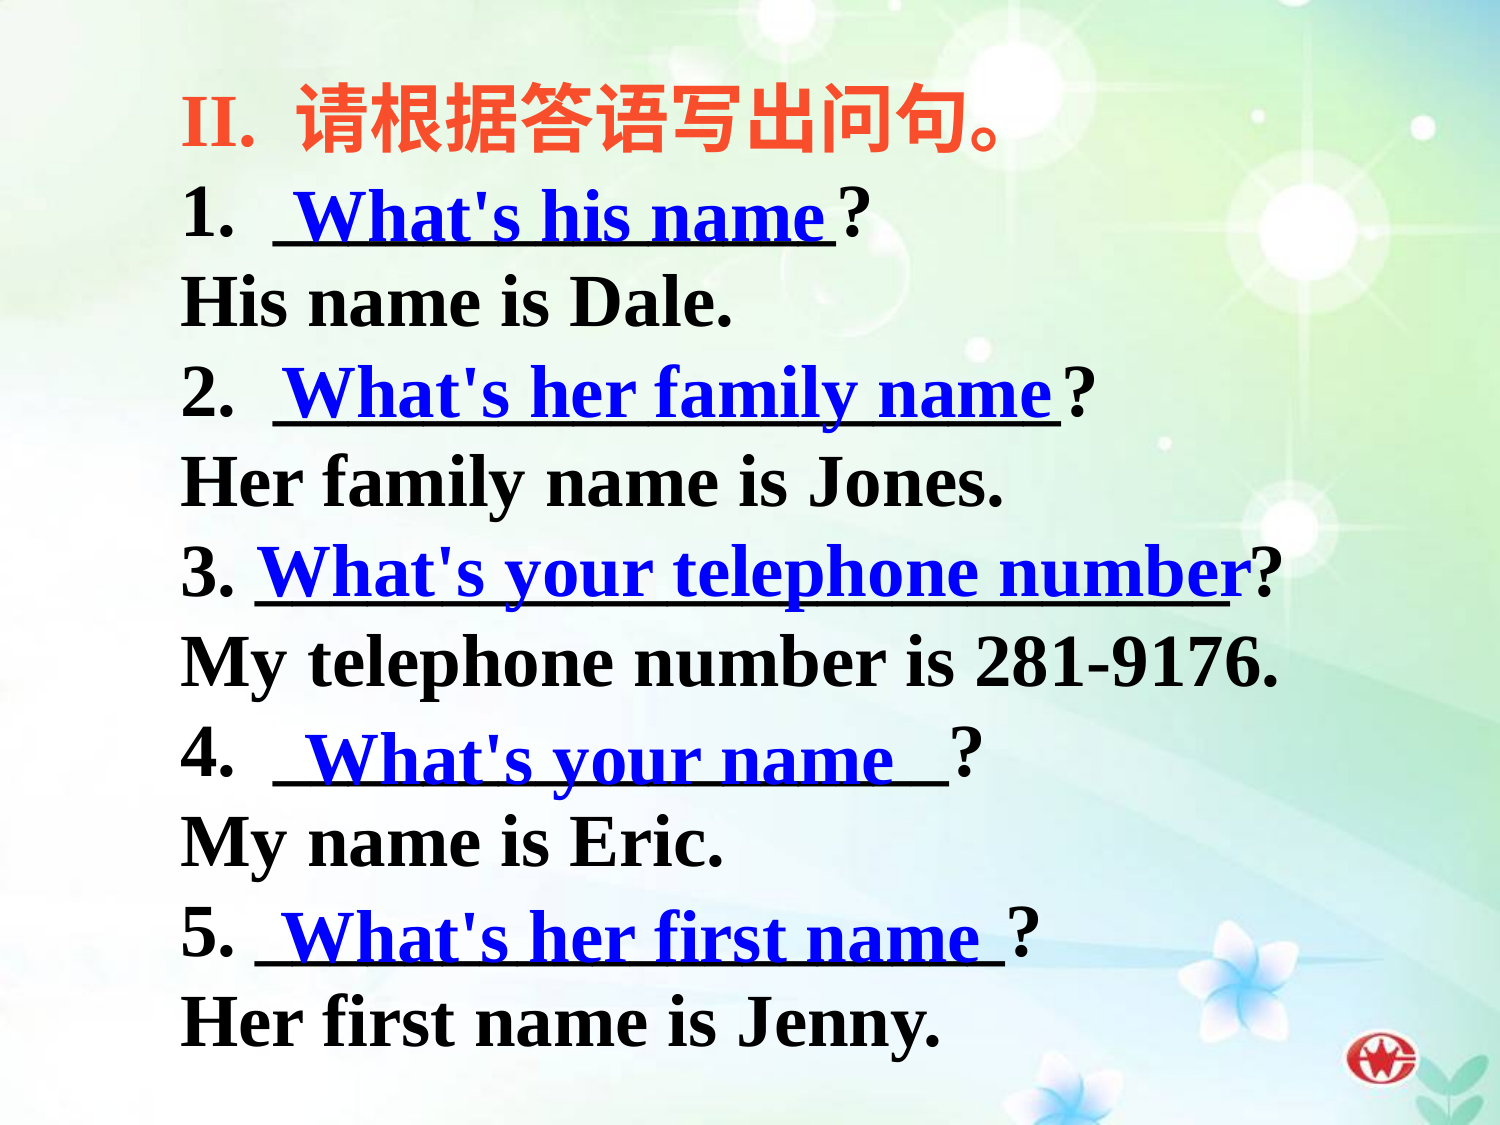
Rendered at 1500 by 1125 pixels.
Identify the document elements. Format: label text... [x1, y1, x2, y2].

text_box What's your telephone number [241, 514, 1400, 619]
text_box What's his name [277, 158, 841, 264]
text_box II. 请根据答语写出问句。 1. _______________? His name is Dale. 2. _____________________? Her family name is Jones. 3. __________________________ ? My telephone number is 281-9176. 4. __________________? My name is Eric. 5. ____________________? Her first name is Jenny. [165, 64, 1388, 1069]
text_box What's her first name [265, 880, 1016, 985]
picture [0, 0, 1500, 1125]
text_box What's your name [290, 701, 911, 807]
text_box What's her family name [266, 335, 1068, 441]
